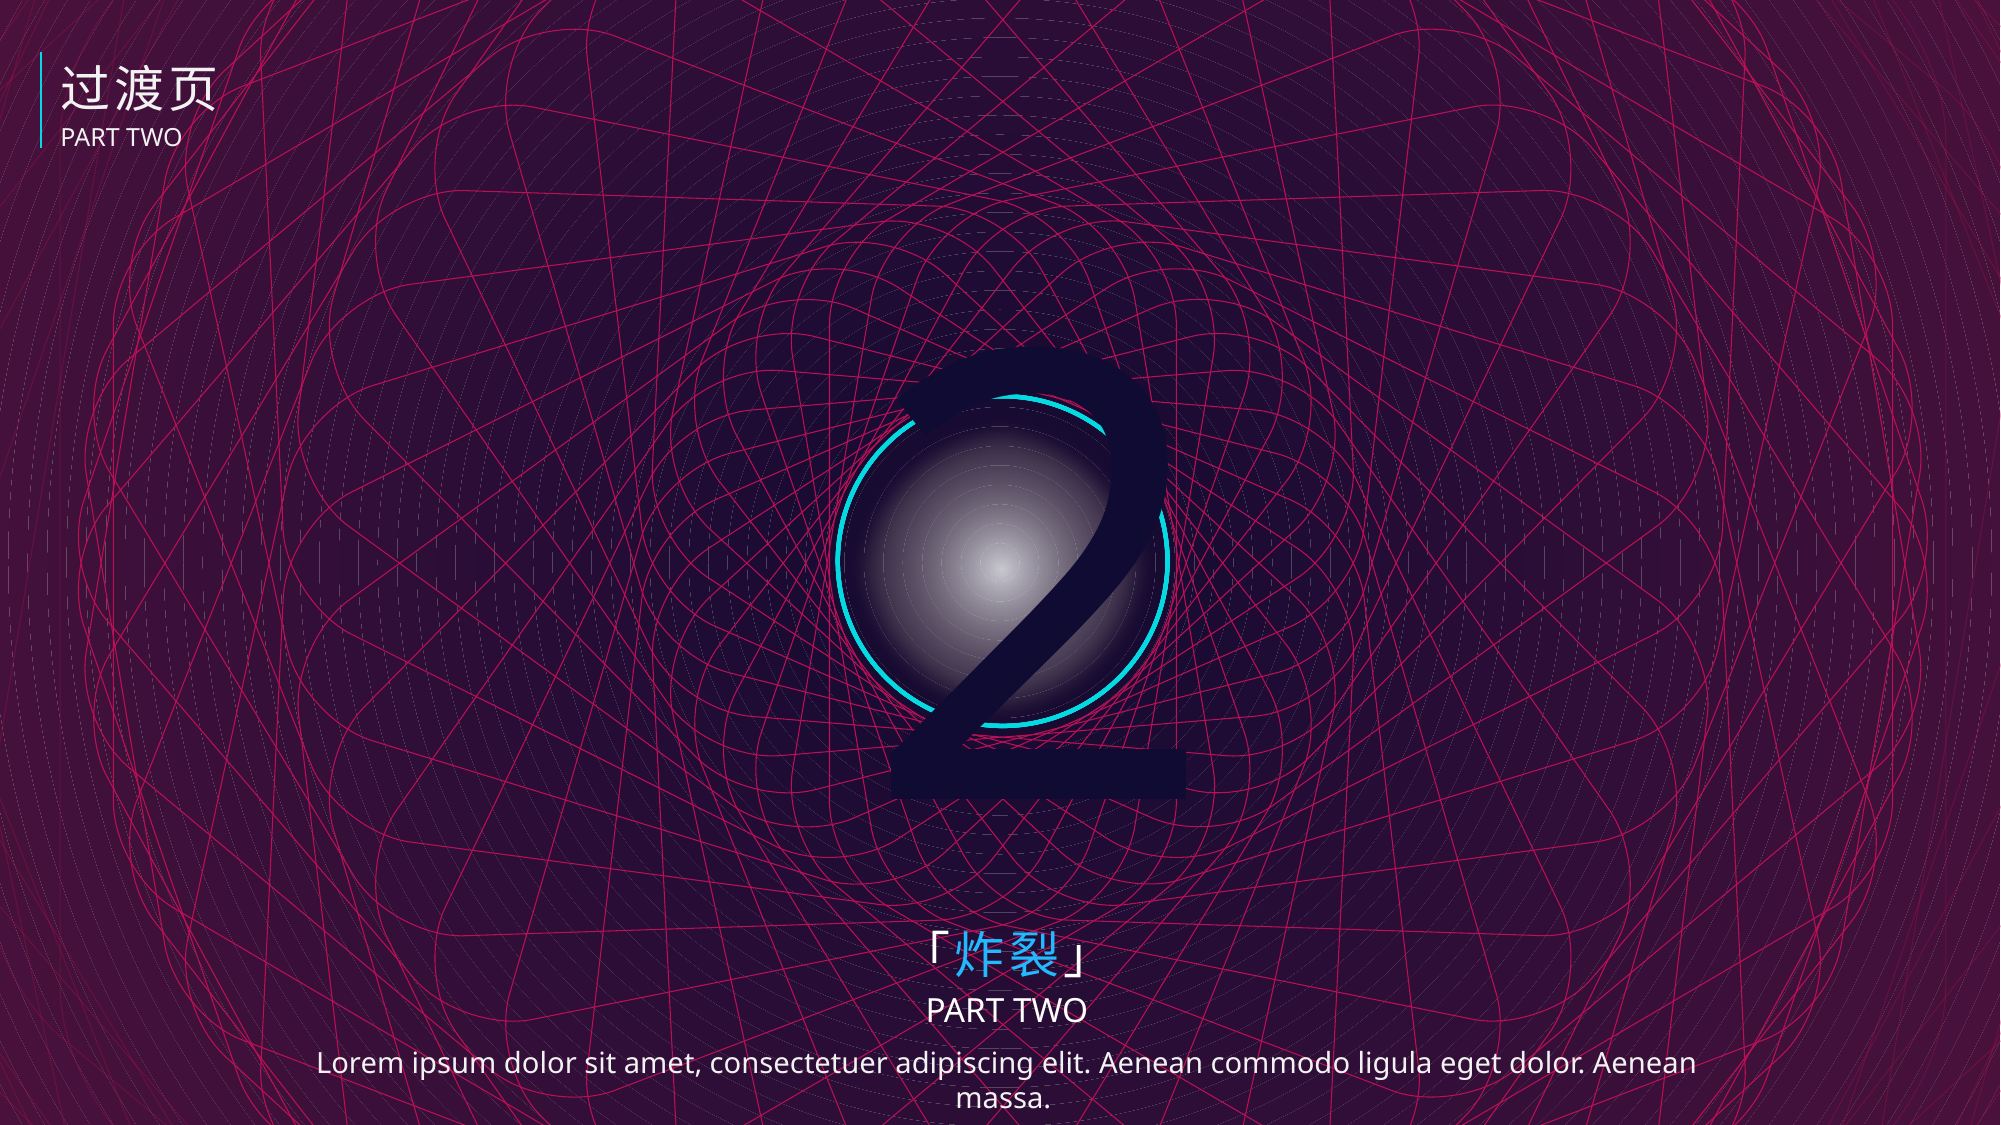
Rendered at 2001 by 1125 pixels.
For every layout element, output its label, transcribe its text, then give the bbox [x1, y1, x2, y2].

text_box PART TWO [668, 981, 1346, 1037]
text_box 2 [846, 167, 1149, 916]
text_box 「炸裂」 [668, 916, 1346, 981]
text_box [41, 31, 268, 156]
text_box Lorem ipsum dolor sit amet, consectetuer adipiscing elit. Aenean commodo ligula eget dolor. Aenean massa. [265, 1037, 1749, 1123]
